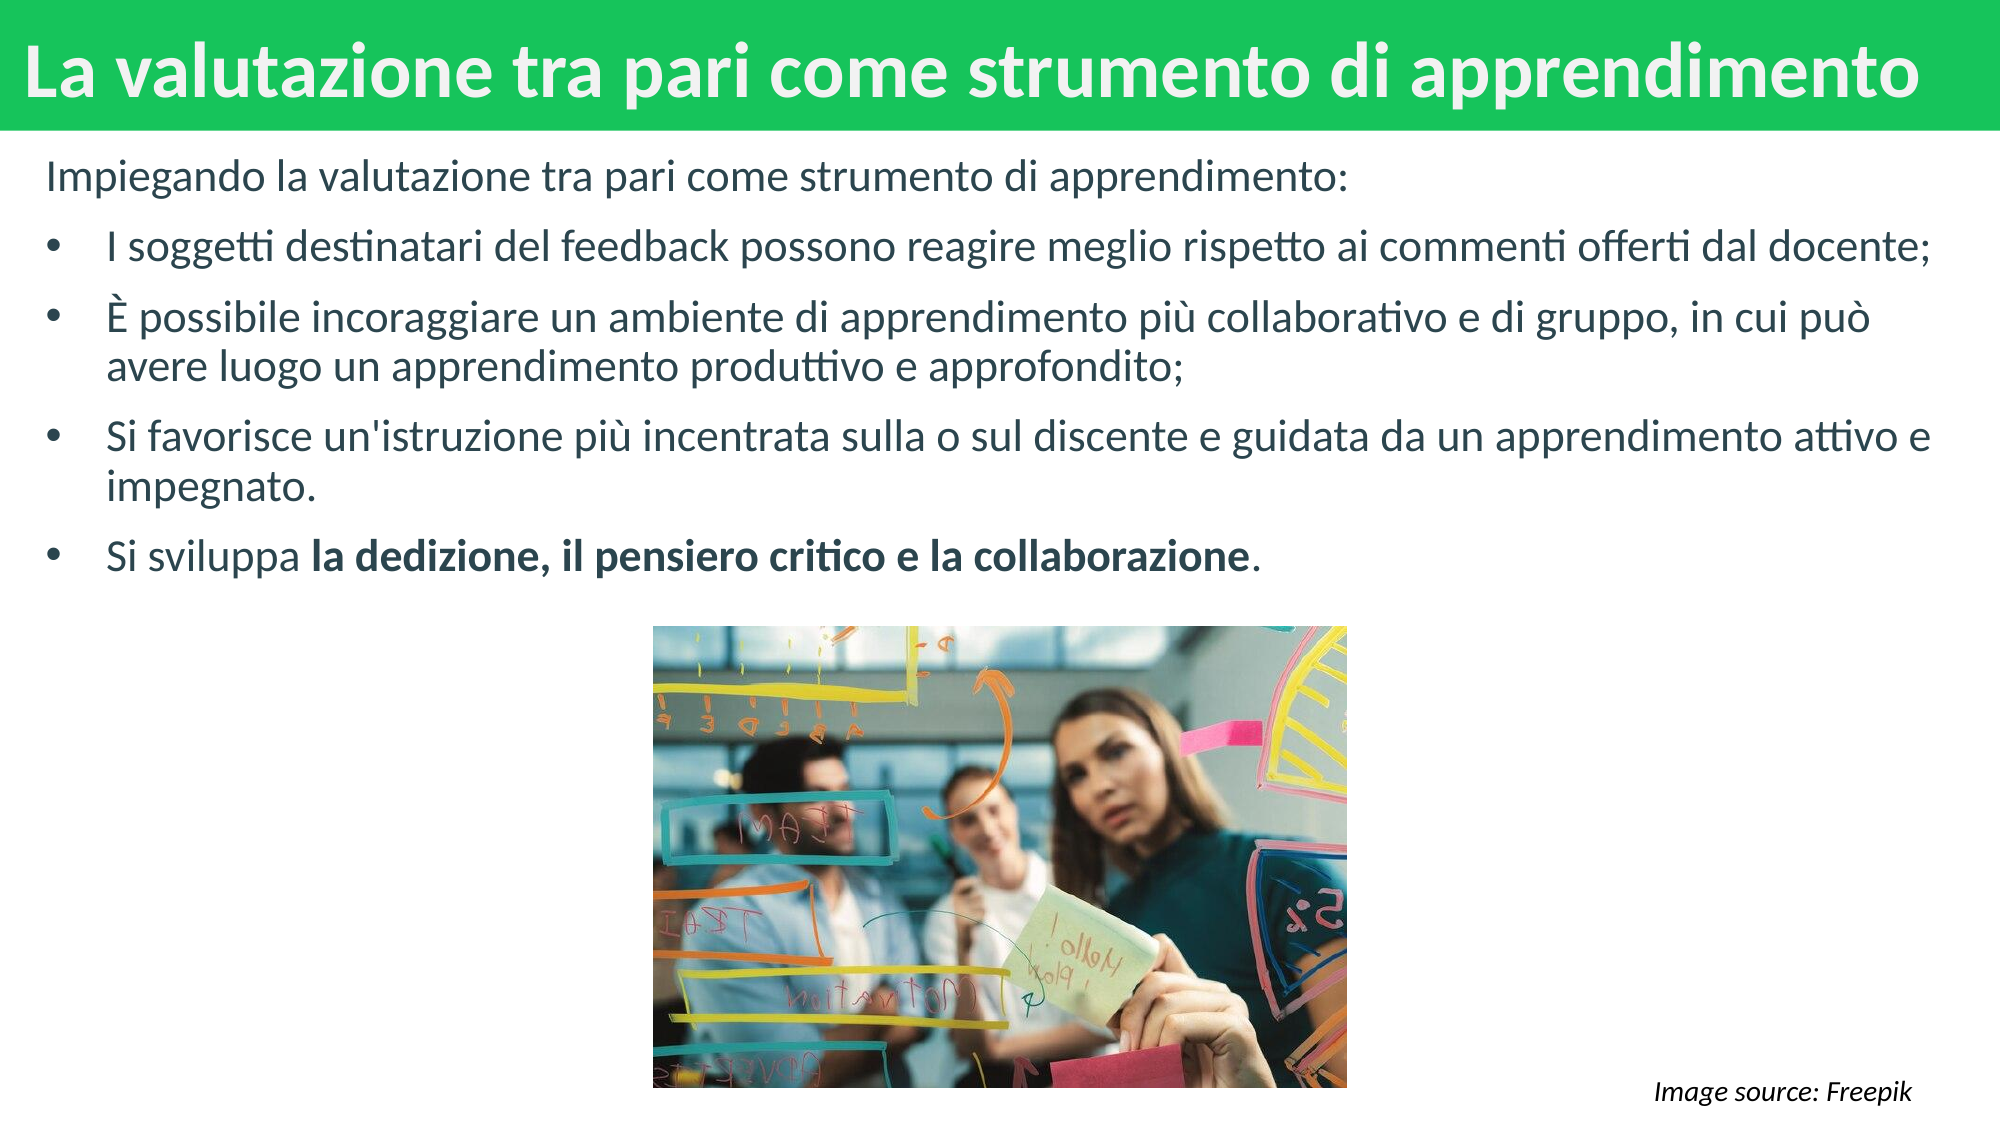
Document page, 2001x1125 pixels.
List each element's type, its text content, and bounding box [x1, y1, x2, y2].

title La valutazione tra pari come strumento di apprendimento [16, 13, 1976, 131]
picture [653, 625, 1347, 1088]
text_box Image source: Freepik [1566, 1057, 2000, 1114]
list Impiegando la valutazione tra pari come strumento di apprendimento: I soggetti destinatari del feedback possono reagire meglio rispetto ai commenti offerti dal docente; È possibile incoraggiare un ambiente di apprendimento più collaborativo e di gruppo, in cui può avere luogo un apprendimento produttivo e approfondito; Si favorisce un'istruzione più incentrata sulla o sul discente e guidata da un apprendimento attivo e impegnato. Si sviluppa la dedizione, il pensiero critico e la collaborazione. [16, 144, 1976, 1108]
